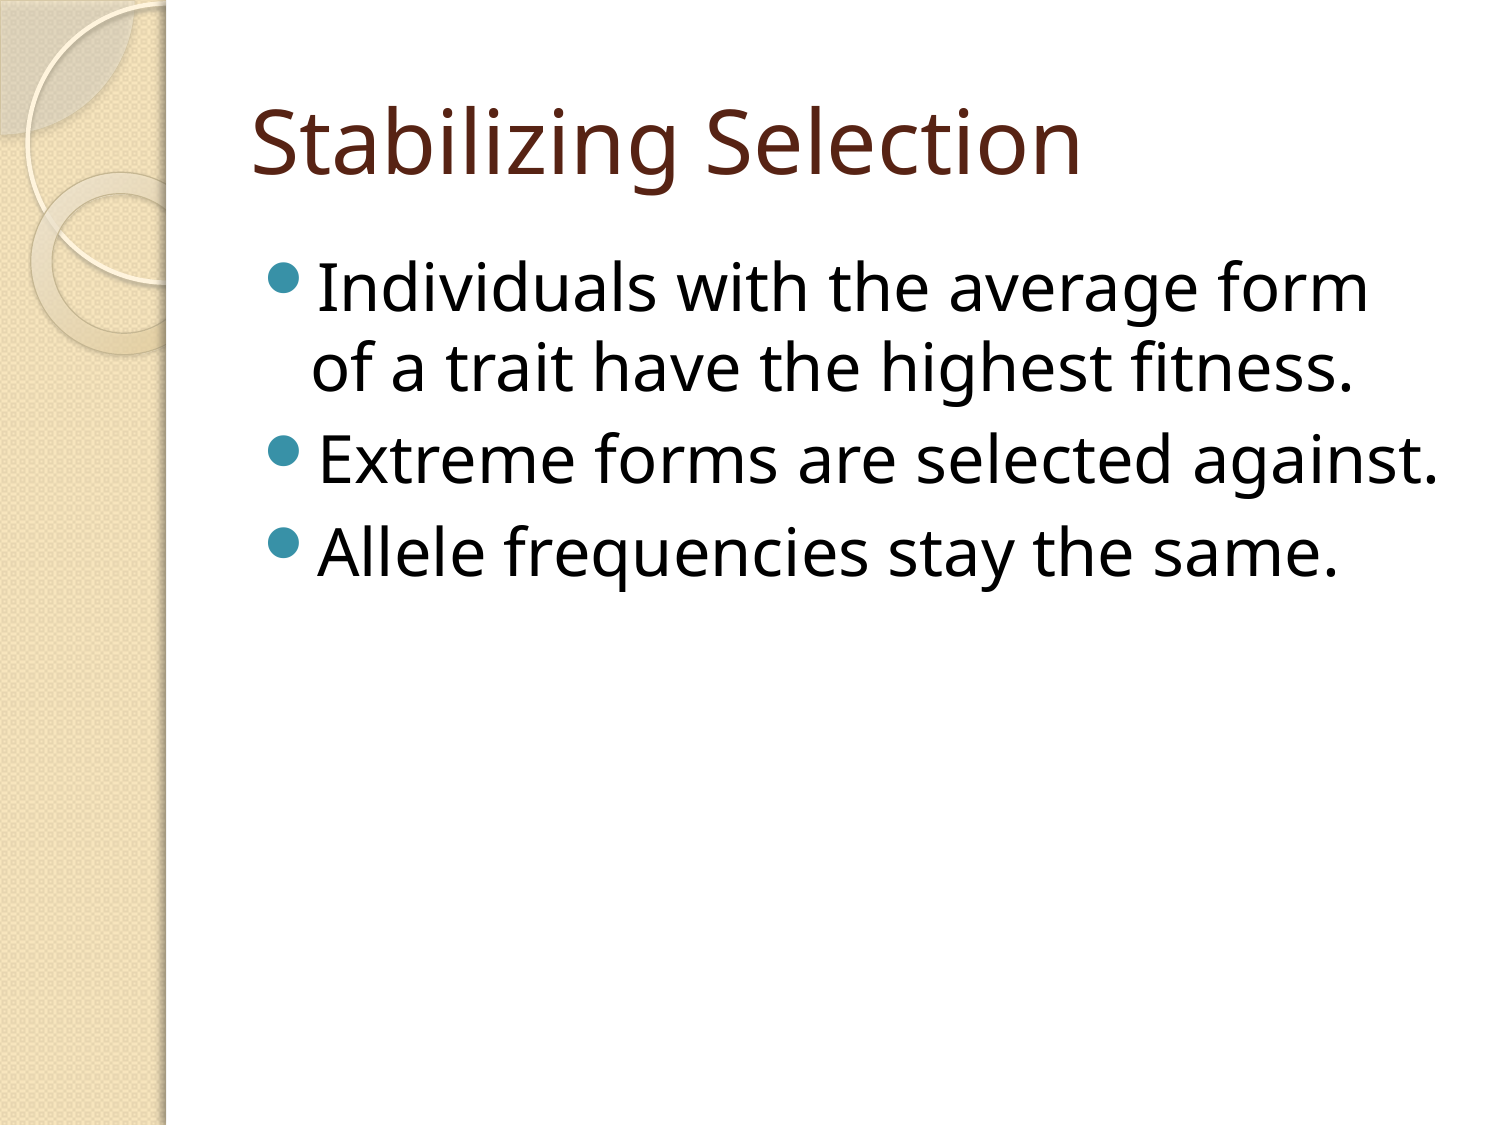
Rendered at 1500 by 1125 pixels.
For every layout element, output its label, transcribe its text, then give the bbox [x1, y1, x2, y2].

title Stabilizing Selection [235, 45, 1466, 233]
list Individuals with the average form of a trait have the highest fitness. Extreme forms are selected against. Allele frequencies stay the same. [235, 237, 1466, 1025]
